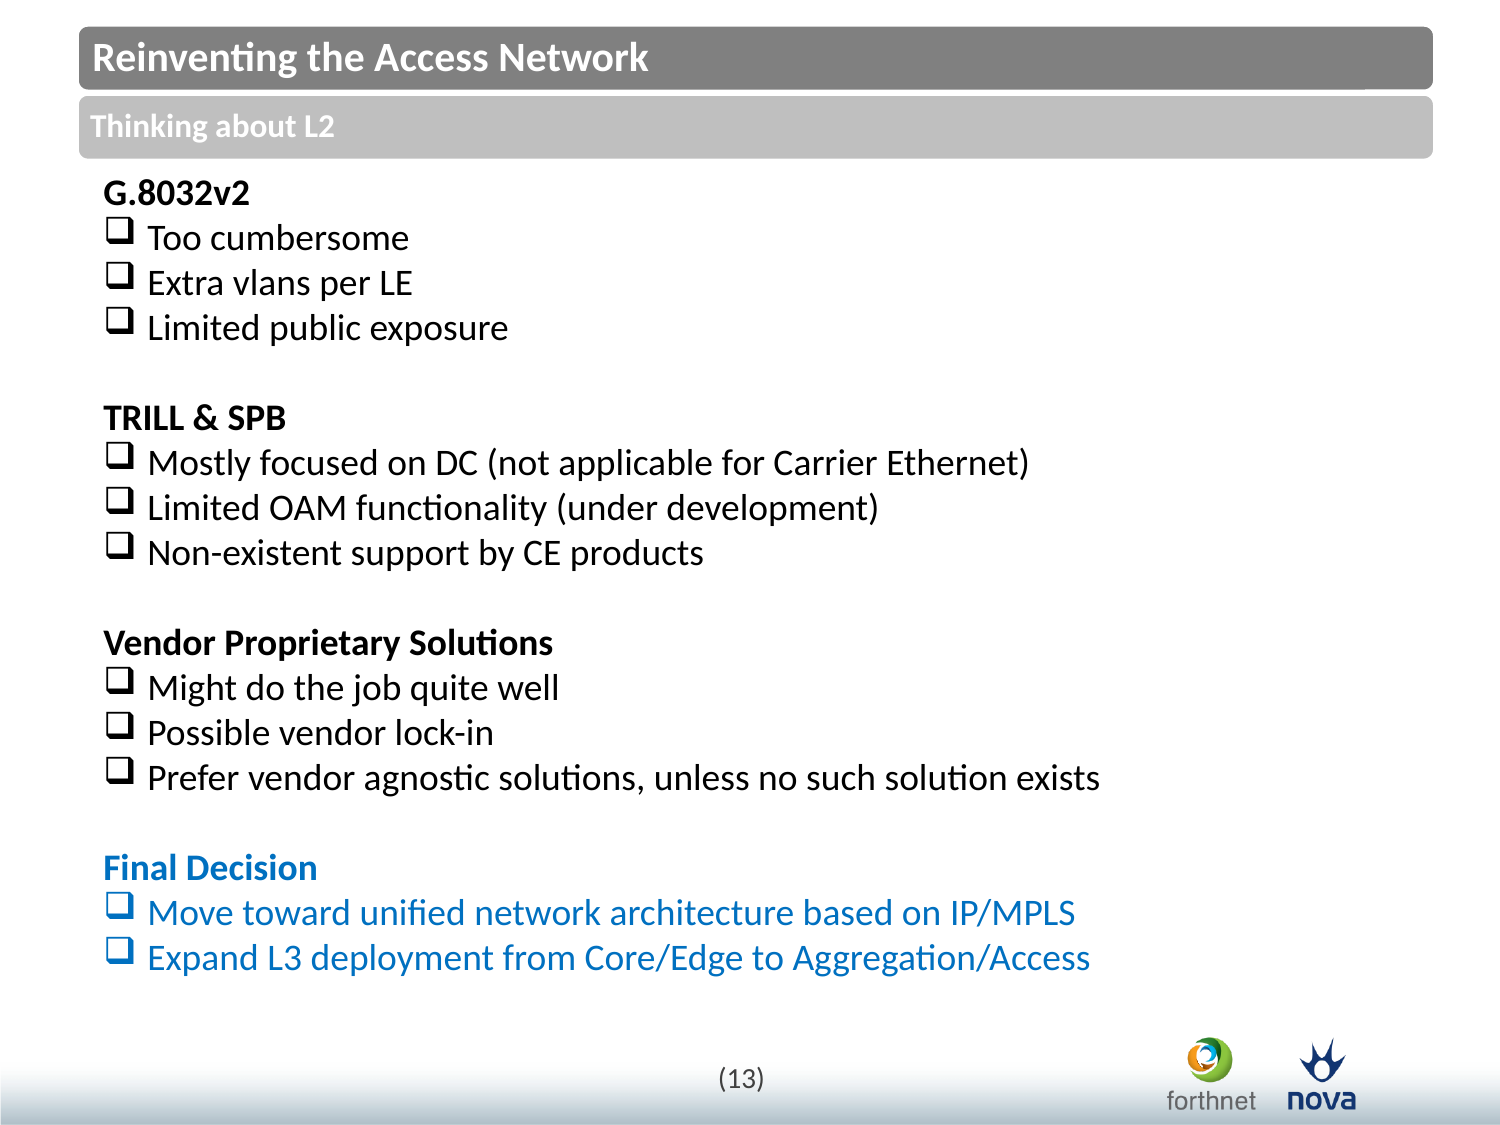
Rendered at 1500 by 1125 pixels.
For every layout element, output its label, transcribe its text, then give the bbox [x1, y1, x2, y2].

text_box G.8032v2 Too cumbersome Extra vlans per LE Limited public exposure TRILL & SPB Mostly focused on DC (not applicable for Carrier Ethernet) Limited OAM functionality (under development) Non-existent support by CE products Vendor Proprietary Solutions Might do the job quite well Possible vendor lock-in Prefer vendor agnostic solutions, unless no such solution exists Final Decision Move toward unified network architecture based on IP/MPLS Expand L3 deployment from Core/Edge to Aggregation/Access [88, 169, 1424, 986]
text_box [76, 24, 1436, 162]
slide_number (13) [703, 1046, 1054, 1107]
picture [2, 1010, 1500, 1125]
